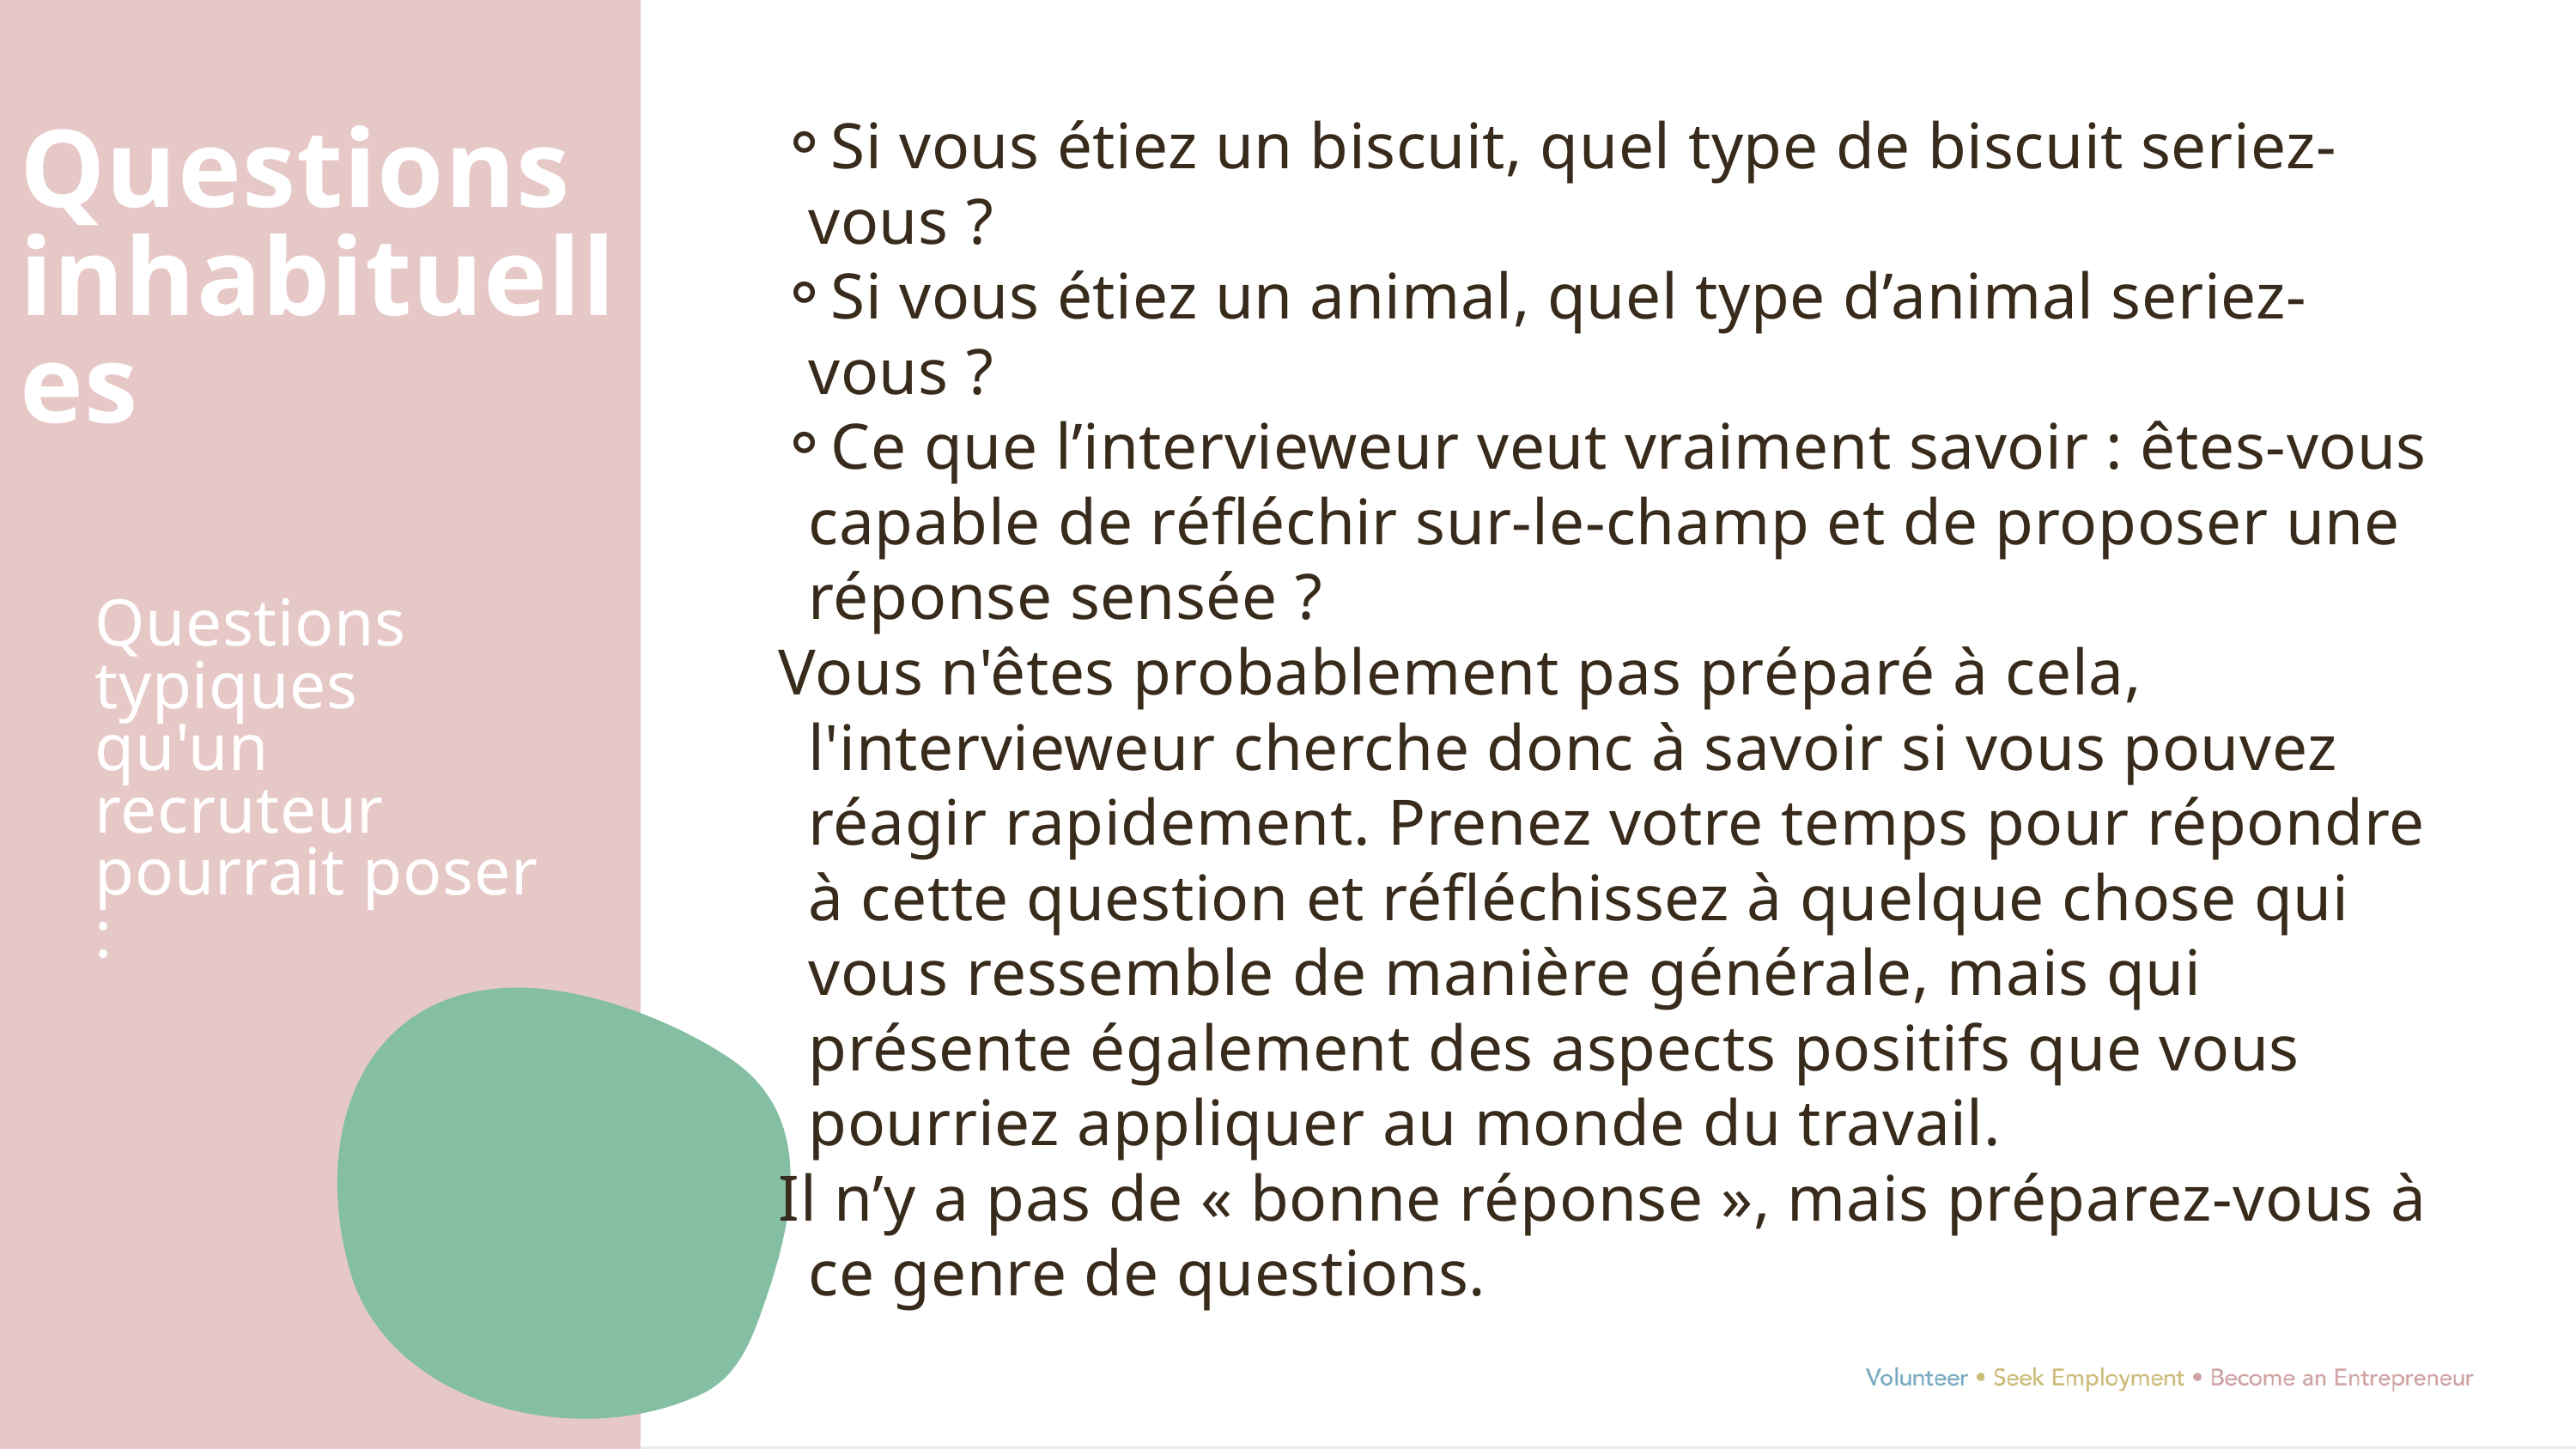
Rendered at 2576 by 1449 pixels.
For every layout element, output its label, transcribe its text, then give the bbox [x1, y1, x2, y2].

text_box [1827, 1347, 2538, 1421]
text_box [0, 0, 641, 1449]
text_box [647, 1446, 2570, 1449]
text_box Si vous étiez un biscuit, quel type de biscuit seriez-vous ? Si vous étiez un animal, quel type d’animal seriez-vous ? Ce que l’intervieweur veut vraiment savoir : êtes-vous capable de réfléchir sur-le-champ et de proposer une réponse sensée ? Vous n'êtes probablement pas préparé à cela, l'intervieweur cherche donc à savoir si vous pouvez réagir rapidement. Prenez votre temps pour répondre à cette question et réfléchissez à quelque chose qui vous ressemble de manière générale, mais qui présente également des aspects positifs que vous pourriez appliquer au monde du travail. Il n’y a pas de « bonne réponse », mais préparez-vous à ce genre de questions. [719, 106, 2477, 1384]
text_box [345, 973, 787, 1429]
